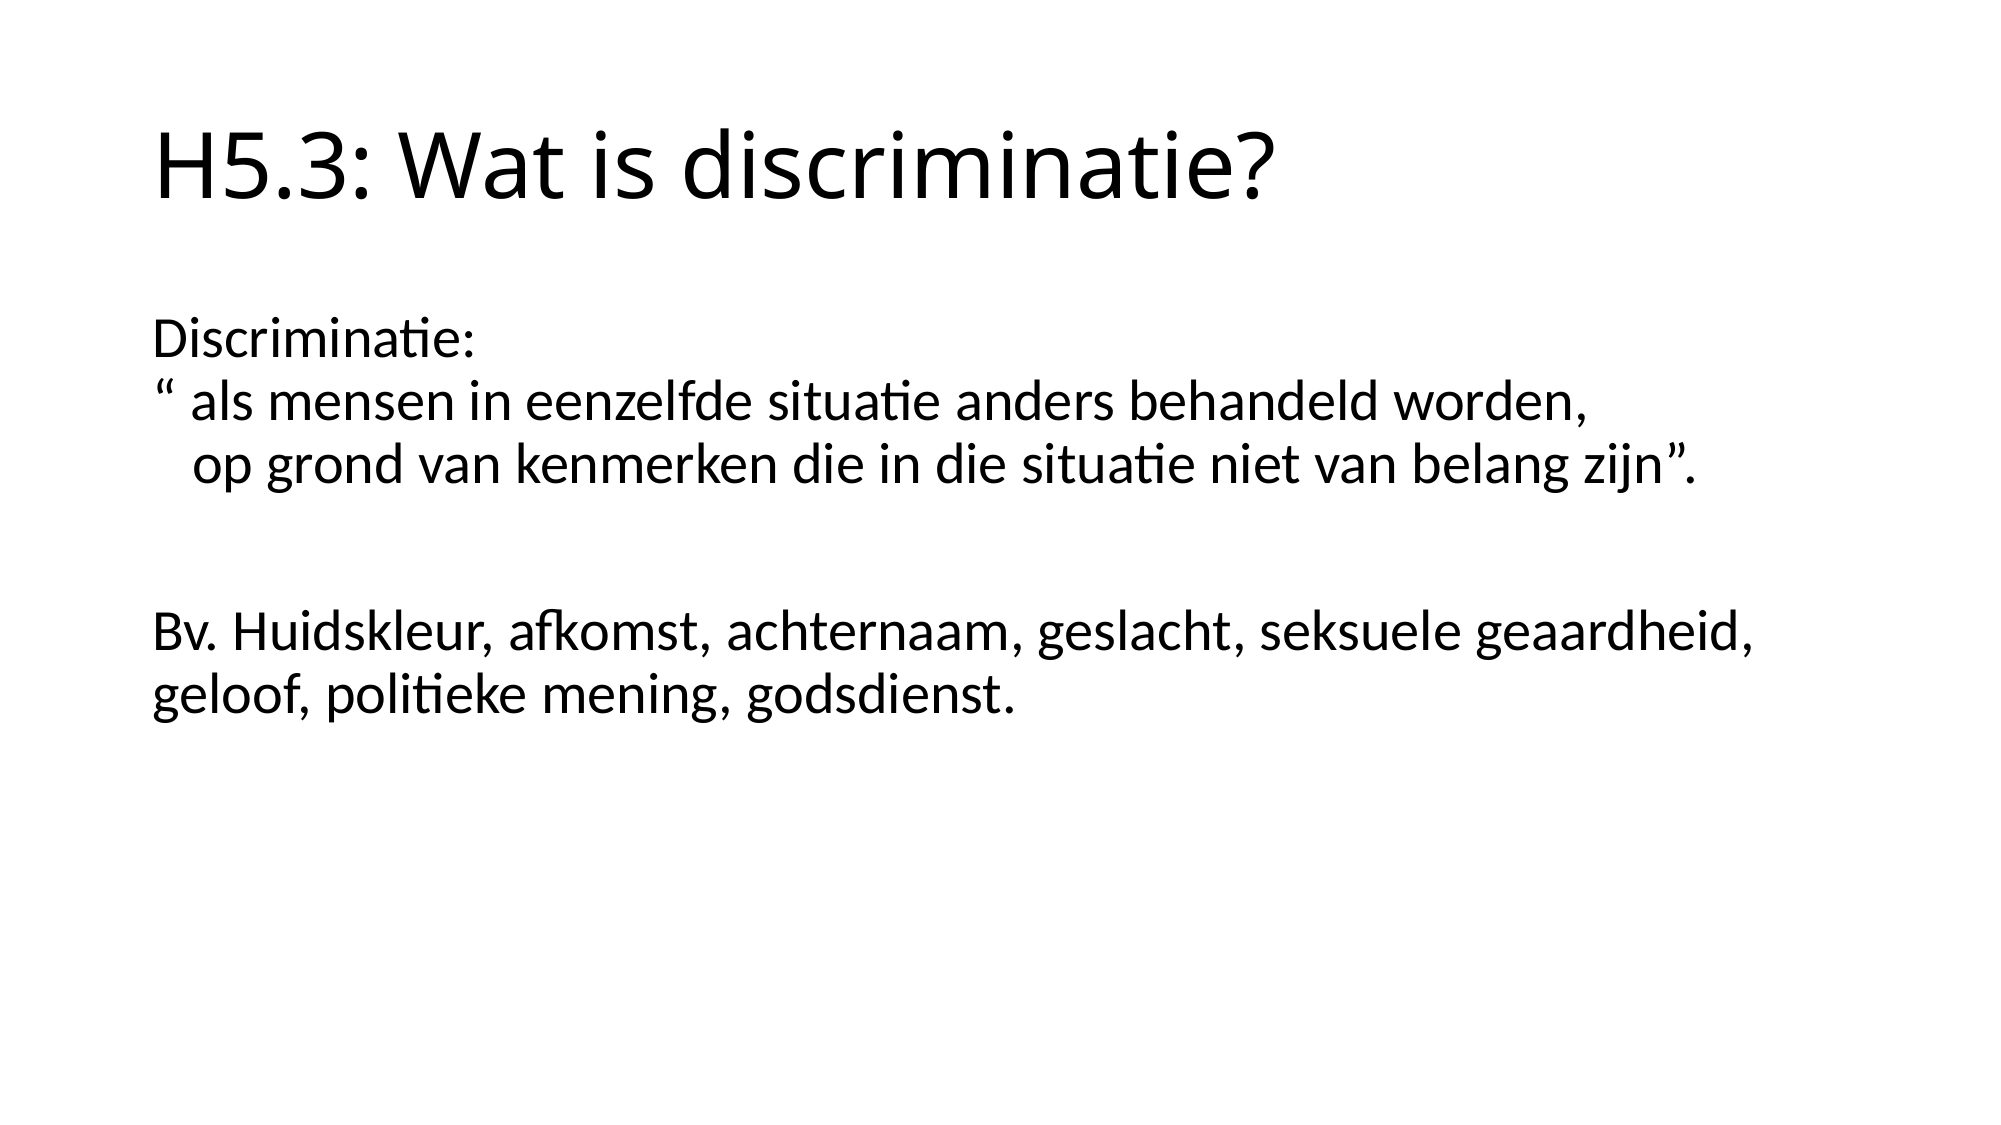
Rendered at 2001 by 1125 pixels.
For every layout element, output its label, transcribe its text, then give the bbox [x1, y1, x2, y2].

title H5.3: Wat is discriminatie? [137, 59, 1863, 278]
list Discriminatie: “ als mensen in eenzelfde situatie anders behandeld worden, op grond van kenmerken die in die situatie niet van belang zijn”. Bv. Huidskleur, afkomst, achternaam, geslacht, seksuele geaardheid, geloof, politieke mening, godsdienst. [137, 299, 1863, 1014]
